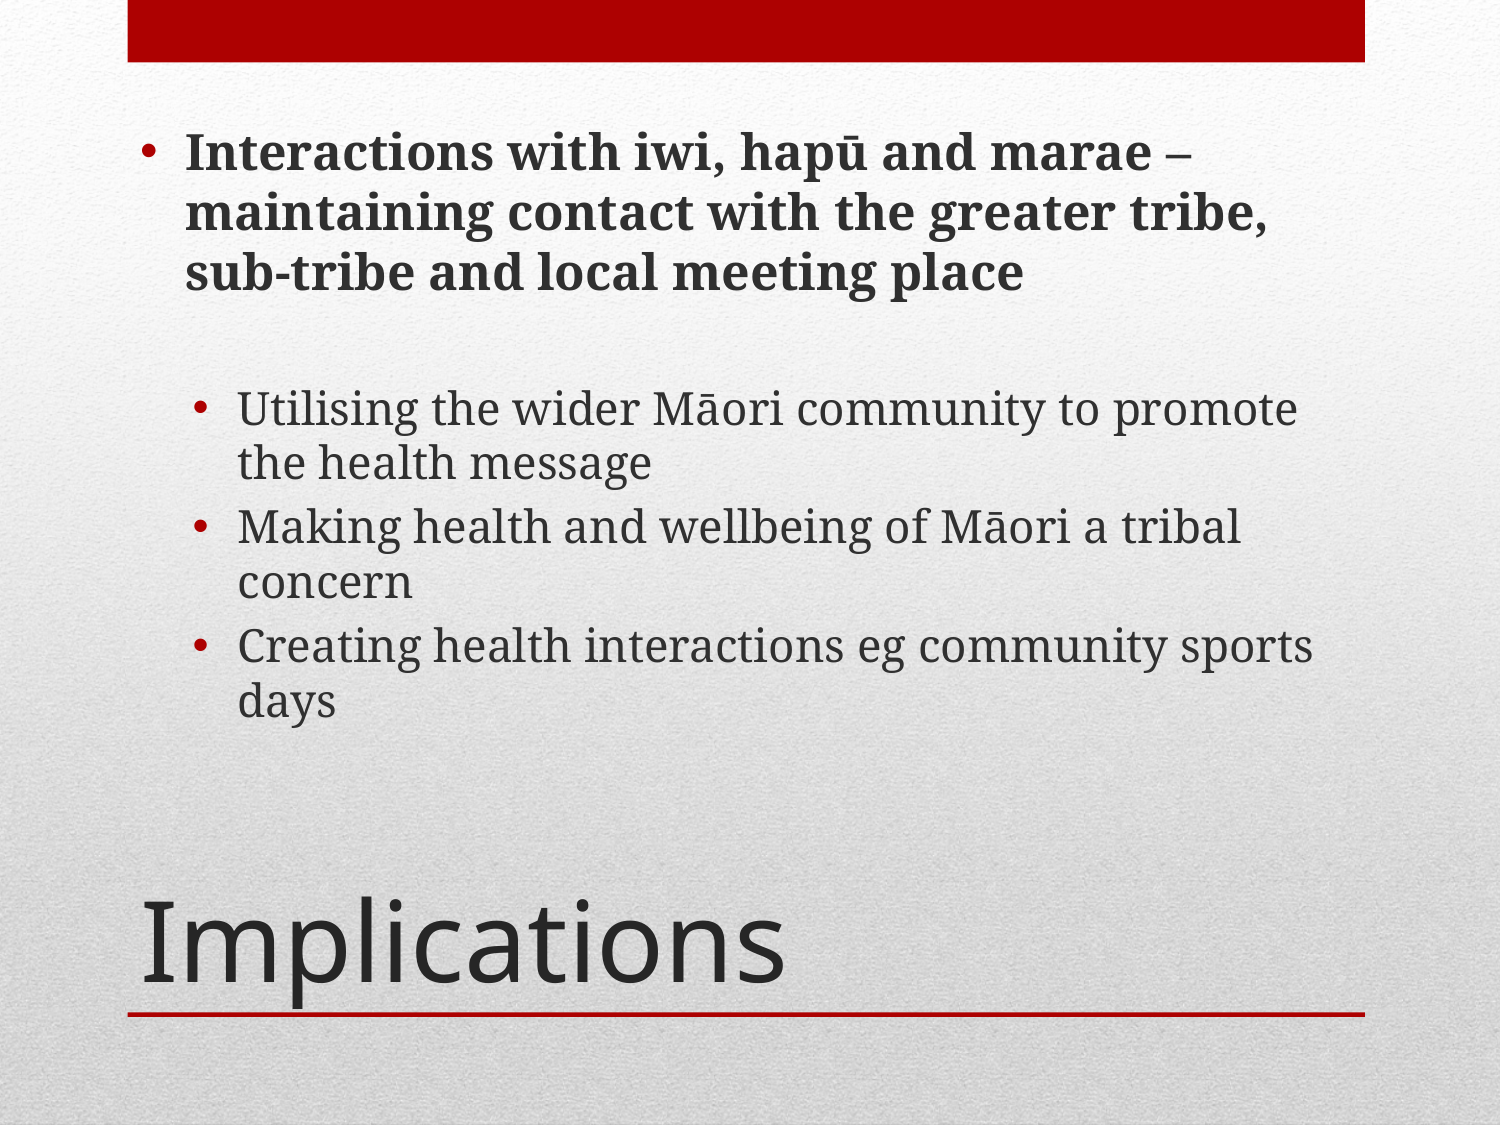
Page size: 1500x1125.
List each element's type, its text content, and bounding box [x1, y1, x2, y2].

title Implications [125, 750, 1238, 1013]
list Interactions with iwi, hapū and marae – maintaining contact with the greater tribe, sub-tribe and local meeting place Utilising the wider Māori community to promote the health message Making health and wellbeing of Māori a tribal concern Creating health interactions eg community sports days [125, 112, 1363, 750]
